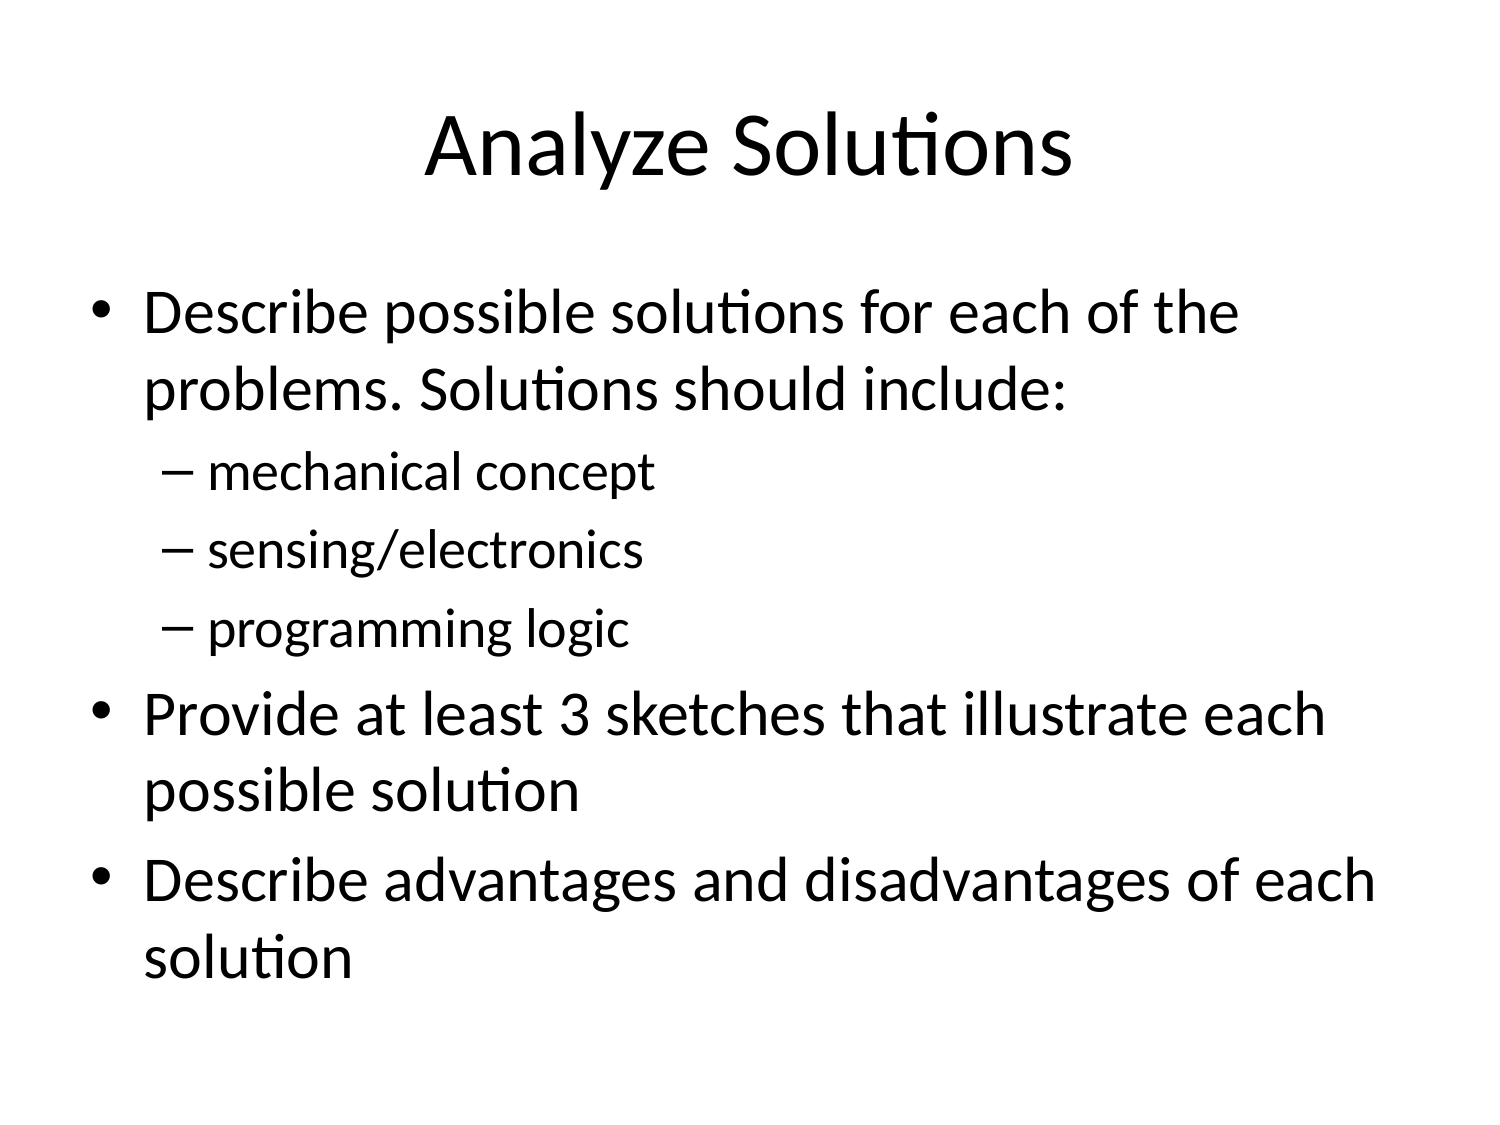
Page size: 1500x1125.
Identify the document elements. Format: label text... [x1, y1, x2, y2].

title Analyze Solutions [75, 45, 1425, 233]
list Describe possible solutions for each of the problems. Solutions should include: mechanical concept sensing/electronics programming logic Provide at least 3 sketches that illustrate each possible solution Describe advantages and disadvantages of each solution [75, 262, 1425, 1005]
